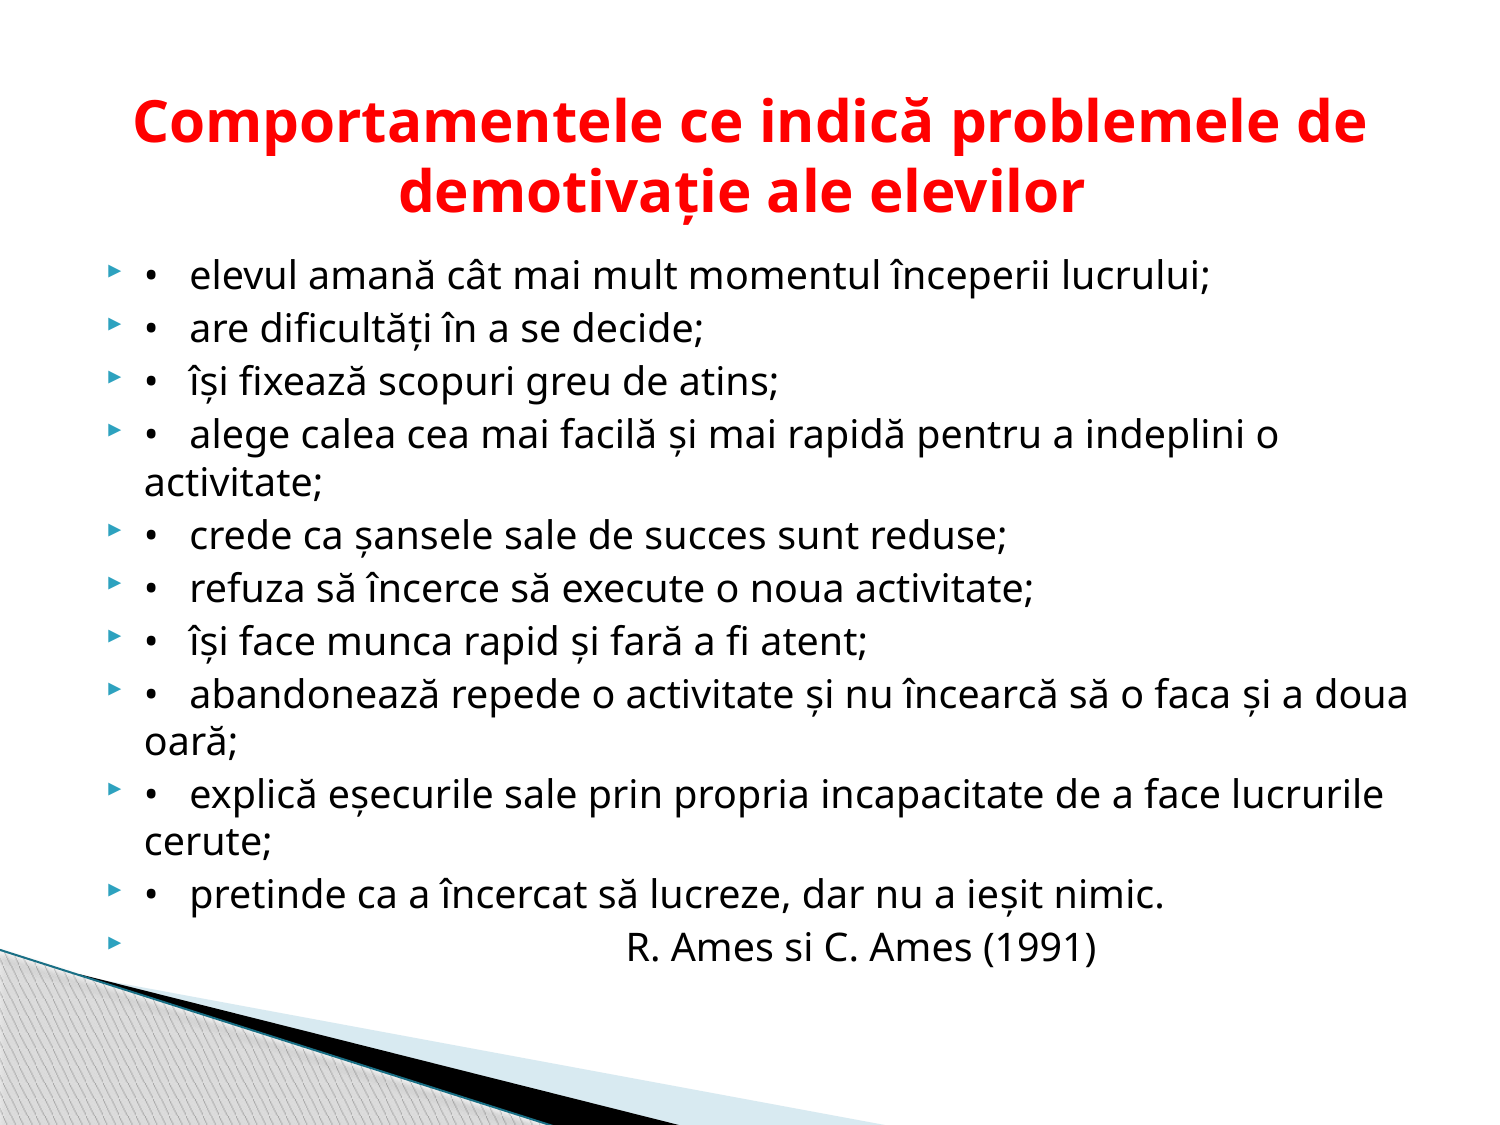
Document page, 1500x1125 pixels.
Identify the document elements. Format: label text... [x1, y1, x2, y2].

title Comportamentele ce indică problemele de demotivație ale elevilor [75, 45, 1425, 263]
list • elevul amană cât mai mult momentul începerii lucrului; • are dificultăți în a se decide; • își fixează scopuri greu de atins; • alege calea cea mai facilă și mai rapidă pentru a indeplini o activitate; • crede ca șansele sale de succes sunt reduse; • refuza să încerce să execute o noua activitate; • își face munca rapid și fară a fi atent; • abandonează repede o activitate și nu încearcă să o faca și a doua oară; • explică eșecurile sale prin propria incapacitate de a face lucrurile cerute; • pretinde ca a încercat să lucreze, dar nu a ieșit nimic. R. Ames si C. Ames (1991) [75, 263, 1425, 986]
